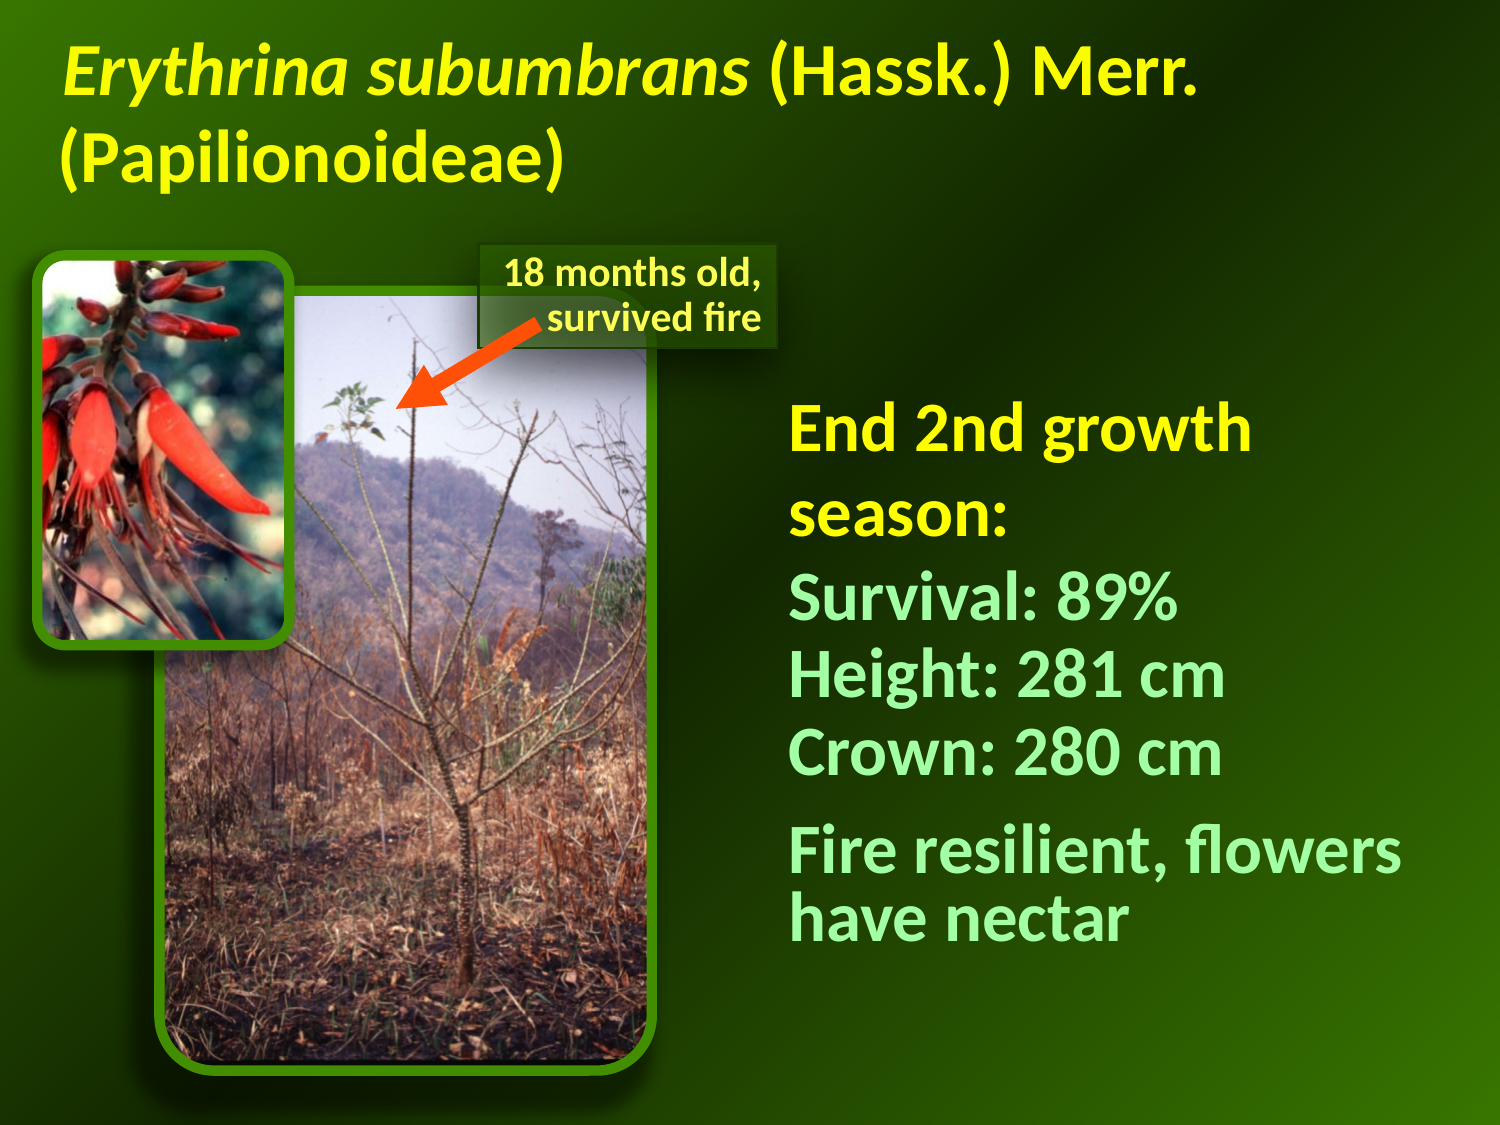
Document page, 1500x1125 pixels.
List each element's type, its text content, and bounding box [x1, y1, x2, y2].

text_box 18 months old, survived fire [478, 243, 777, 349]
picture [36, 255, 652, 1071]
list Erythrina subumbrans (Hassk.) Merr. (Papilionoideae) [13, 30, 1377, 219]
text_box End 2nd growth season: Survival: 89% Height: 281 cm Crown: 280 cm Fire resilient, flowers have nectar [773, 373, 1424, 963]
